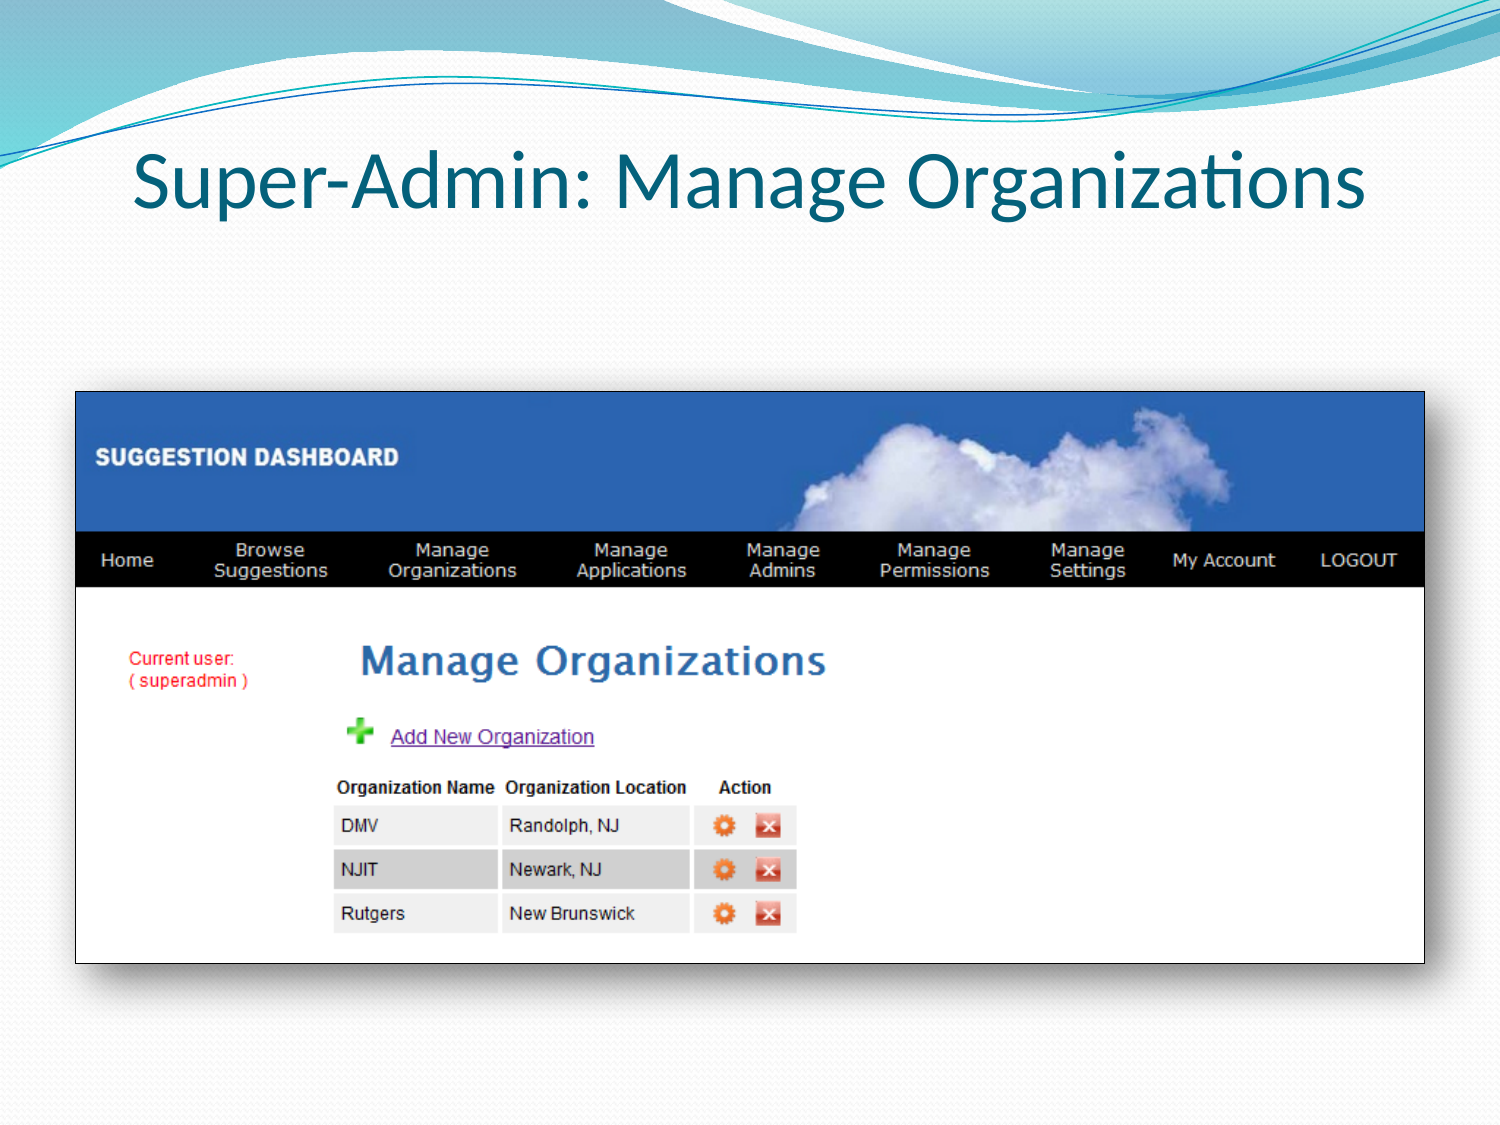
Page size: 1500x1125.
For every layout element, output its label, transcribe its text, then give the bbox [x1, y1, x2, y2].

title Super-Admin: Manage Organizations [75, 50, 1425, 225]
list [74, 390, 1426, 964]
